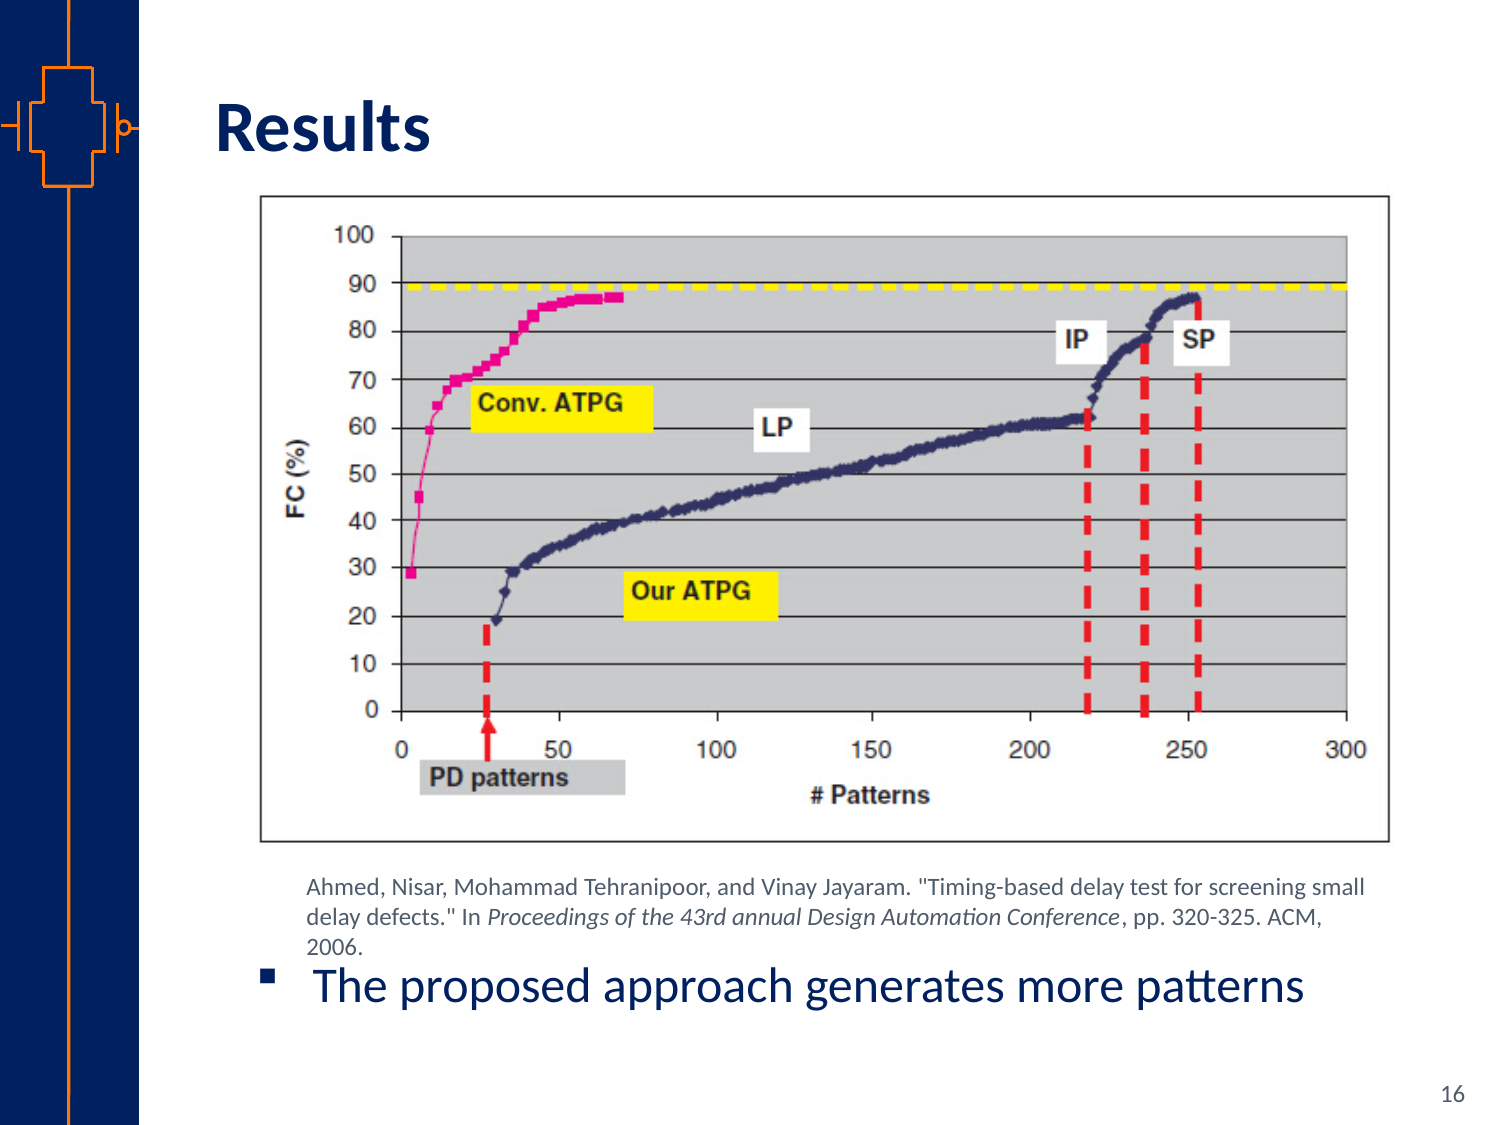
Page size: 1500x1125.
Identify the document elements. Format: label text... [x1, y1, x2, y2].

picture [240, 173, 1413, 864]
slide_number 16 [1425, 1082, 1488, 1123]
title Results [200, 71, 1488, 174]
list The proposed approach generates more patterns [241, 944, 1500, 1082]
text_box Ahmed, Nisar, Mohammad Tehranipoor, and Vinay Jayaram. "Timing-based delay test for screening small delay defects." In Proceedings of the 43rd annual Design Automation Conference, pp. 320-325. ACM, 2006. [291, 876, 1396, 944]
